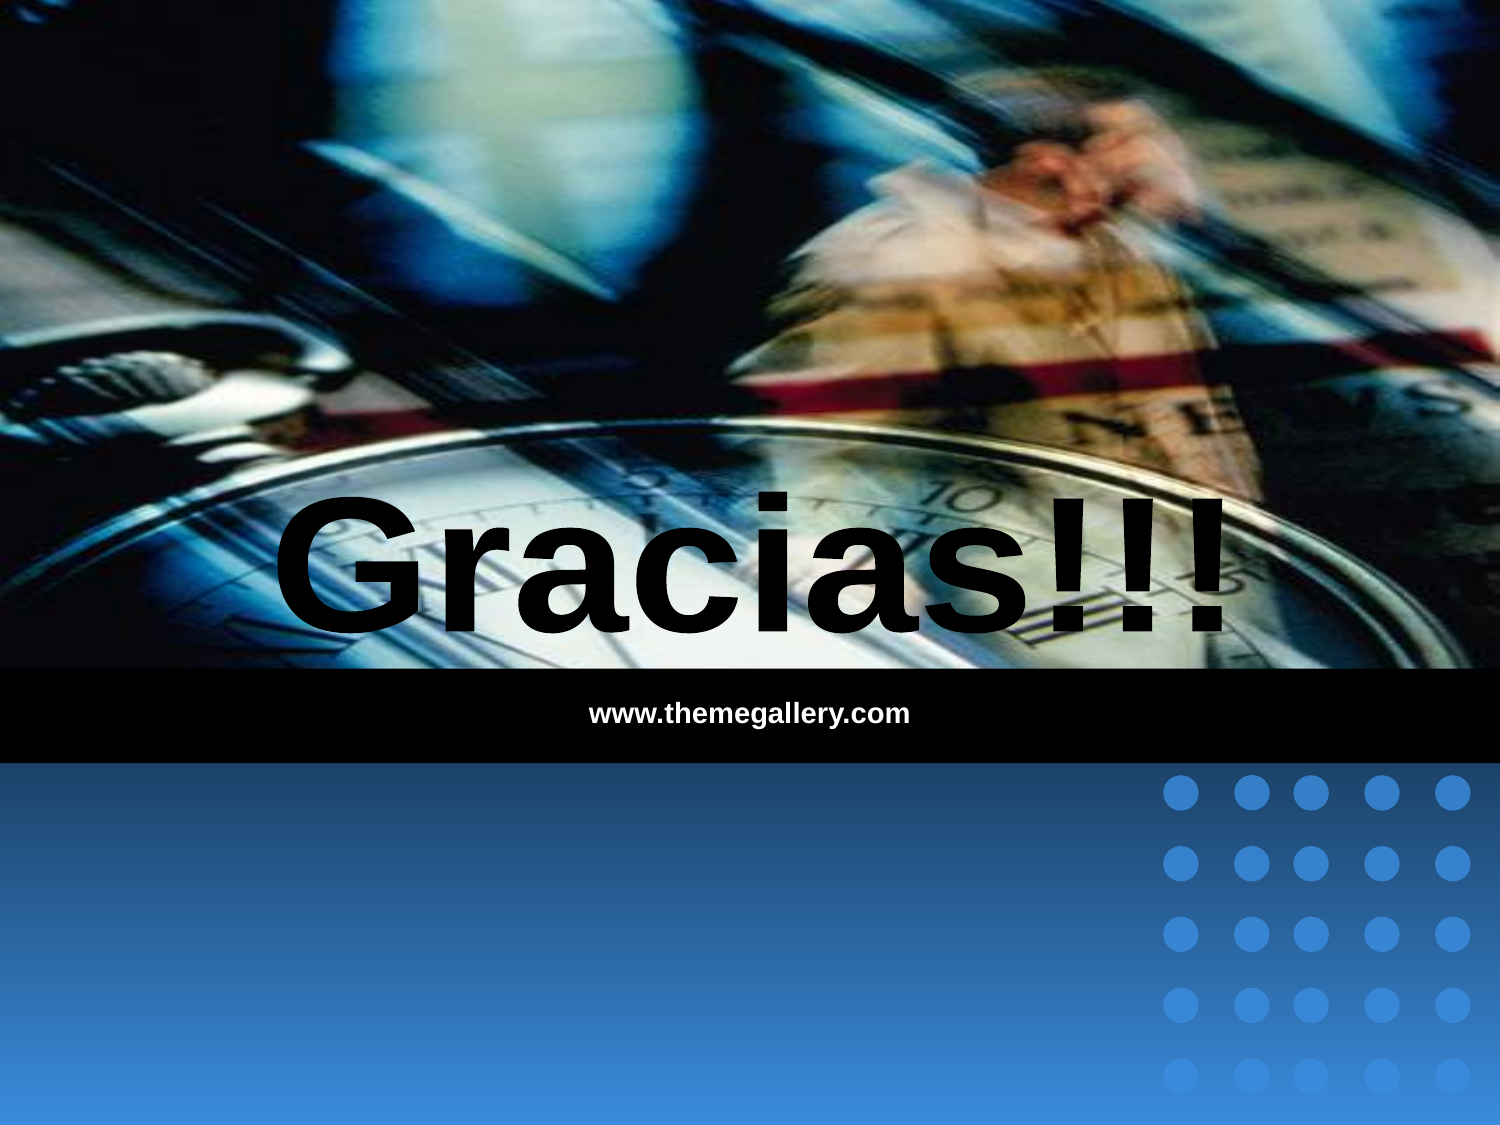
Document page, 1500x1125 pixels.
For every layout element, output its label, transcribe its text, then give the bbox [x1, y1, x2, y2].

text_box www.themegallery.com [362, 687, 1138, 738]
picture [0, 0, 1500, 668]
picture [344, 93, 351, 110]
